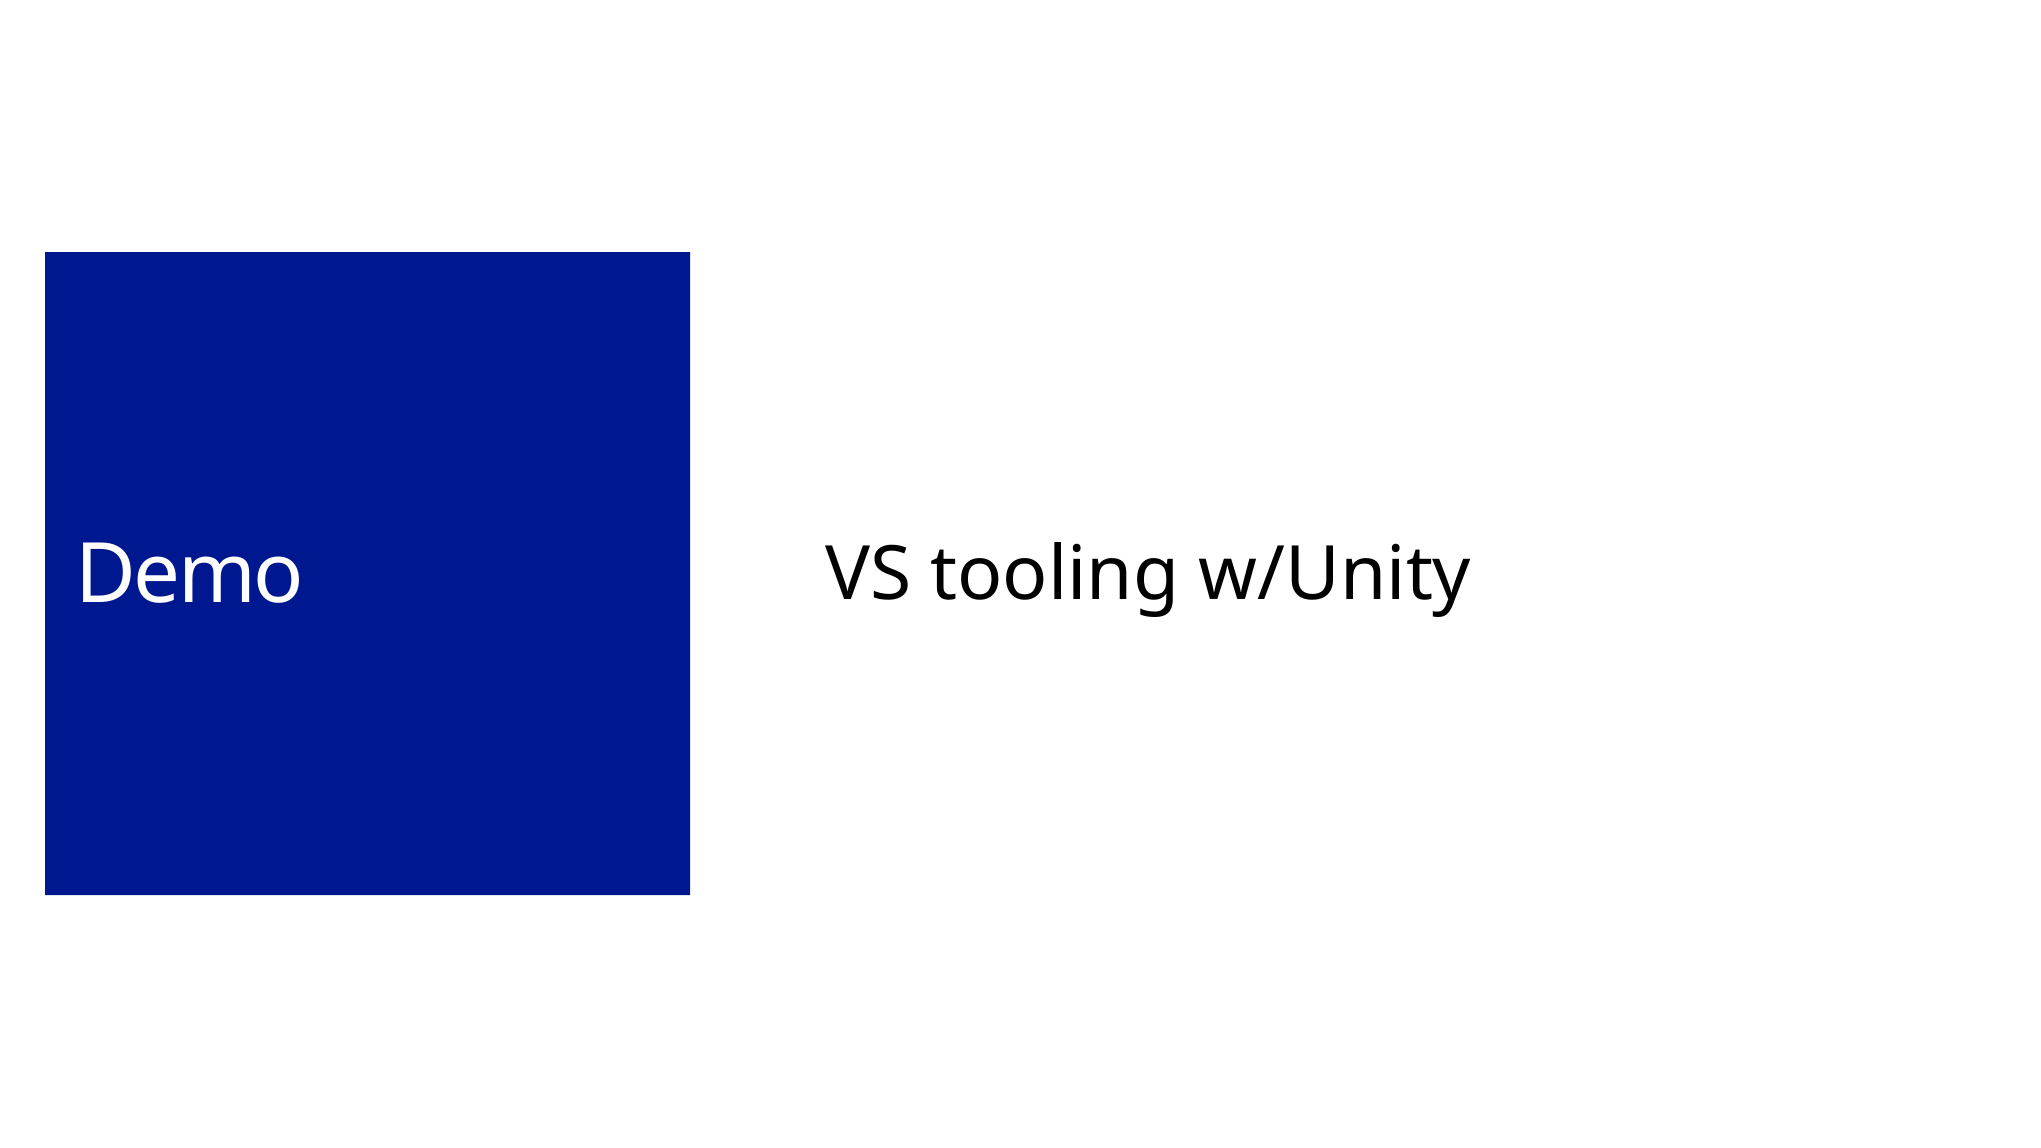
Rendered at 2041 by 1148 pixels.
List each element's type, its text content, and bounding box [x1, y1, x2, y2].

list VS tooling w/Unity [795, 498, 1996, 649]
title Demo [45, 252, 691, 896]
